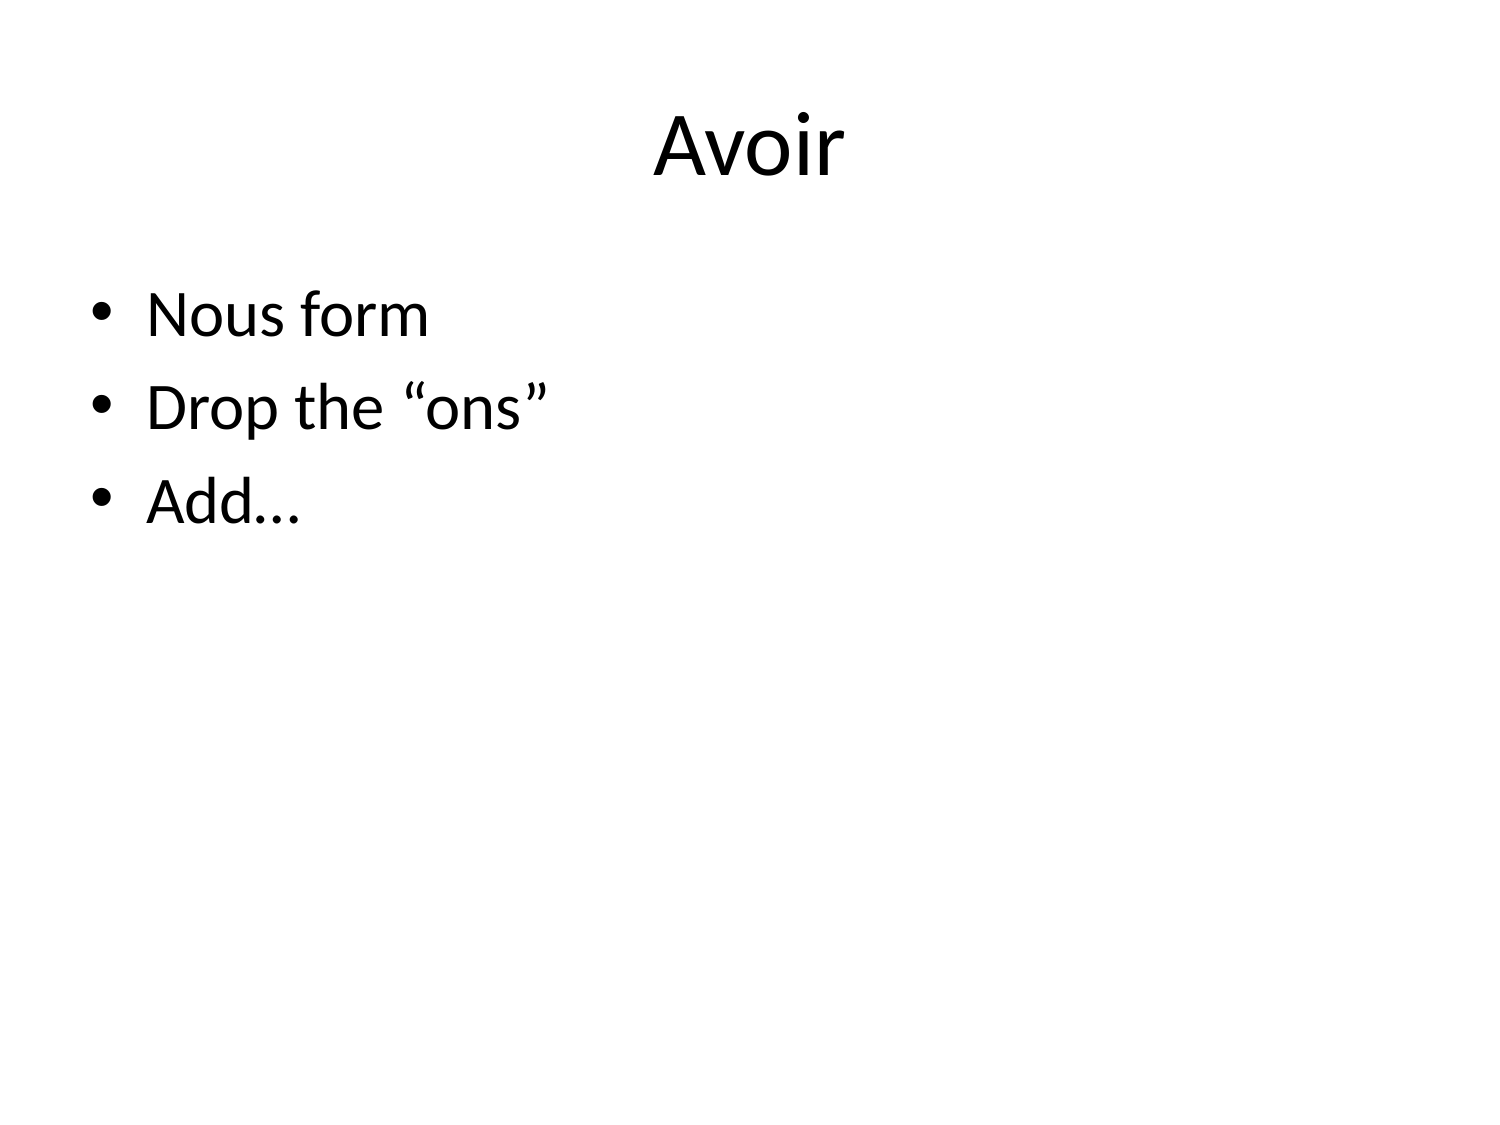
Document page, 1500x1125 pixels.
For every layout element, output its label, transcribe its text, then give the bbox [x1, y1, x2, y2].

title Avoir [75, 45, 1425, 233]
list Nous form Drop the “ons” Add… [75, 262, 1425, 1005]
